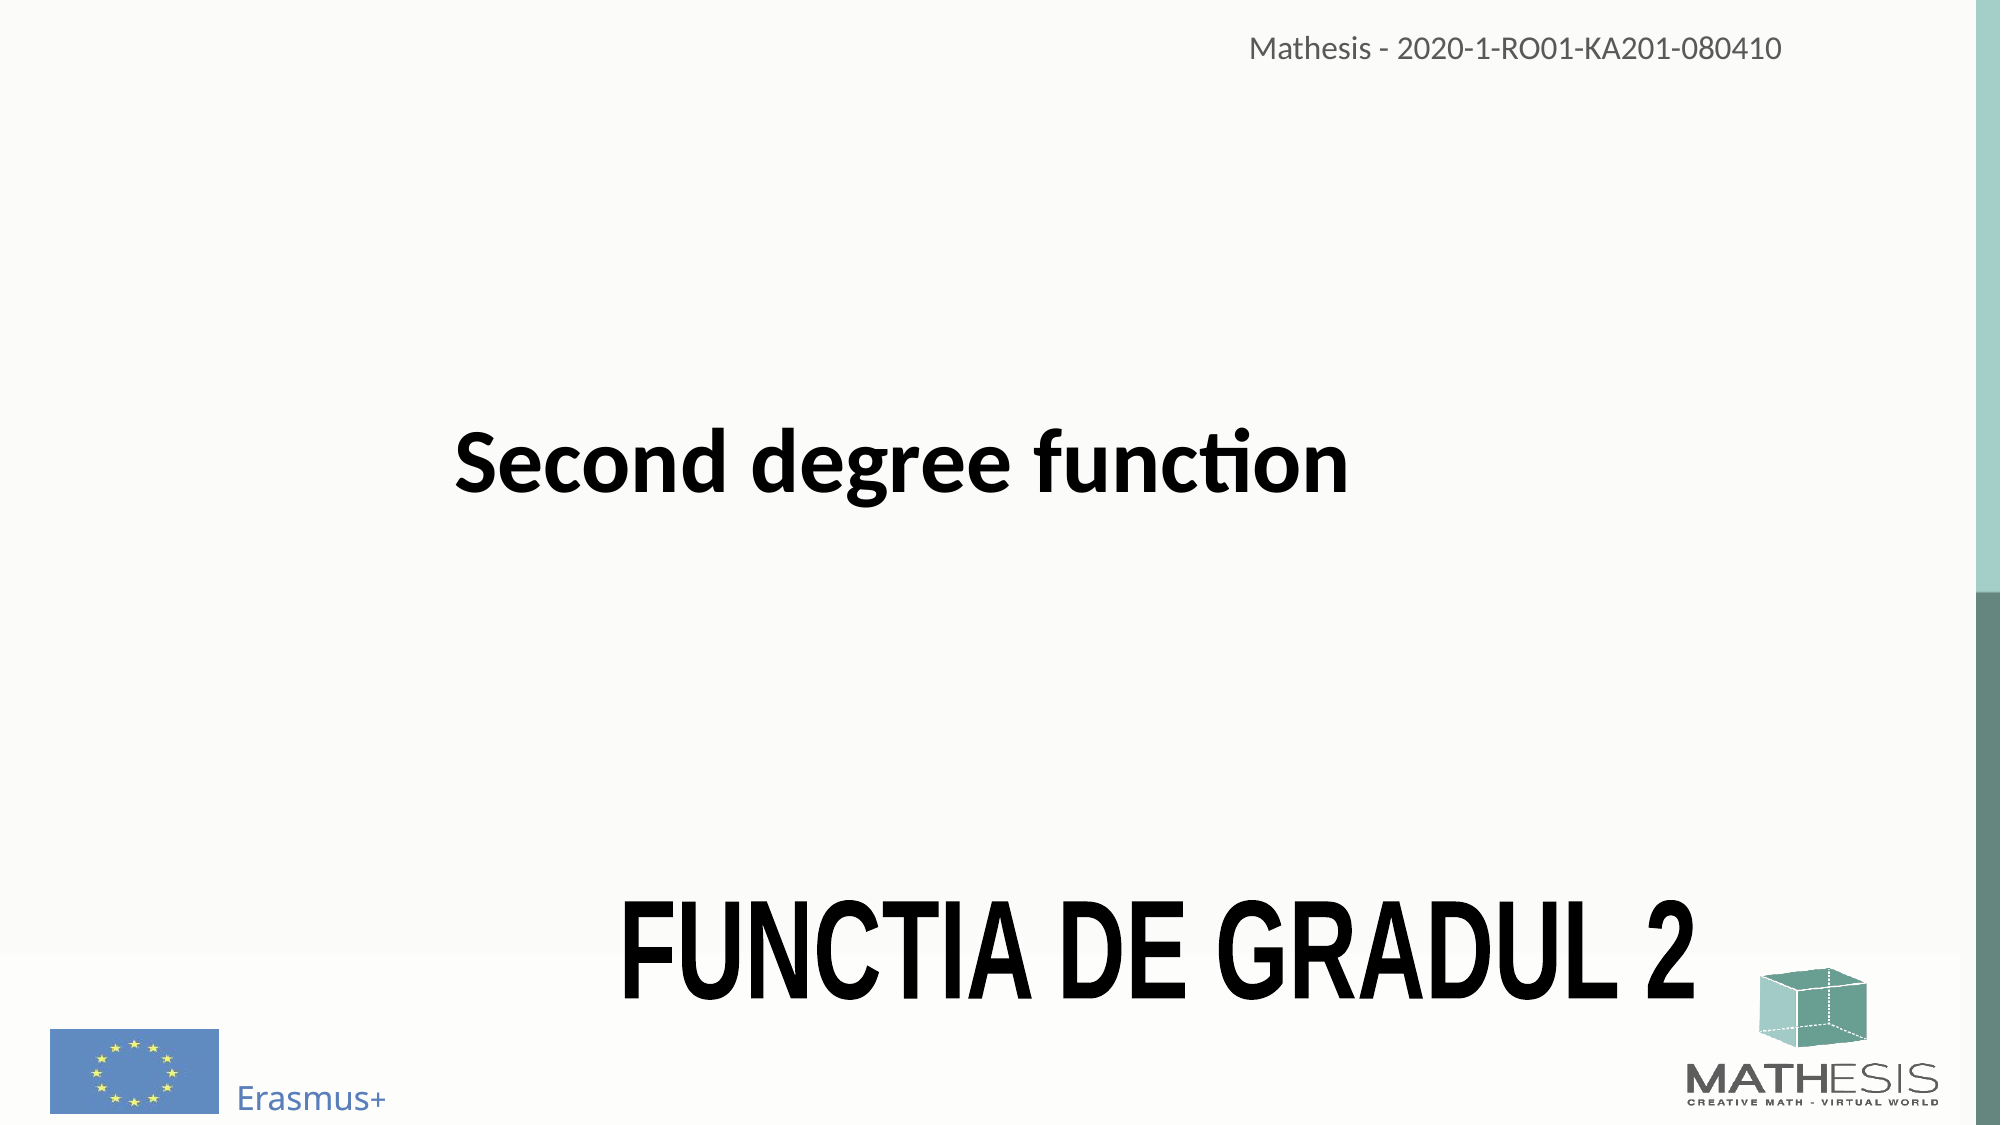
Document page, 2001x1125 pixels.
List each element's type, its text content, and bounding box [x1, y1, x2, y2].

text_box Δ>0 [50, 1029, 219, 1114]
text_box Second degree function [439, 392, 1736, 499]
text_box Δ>0 [1976, 0, 2000, 1125]
text_box Δ>0 [1664, 928, 1961, 1125]
